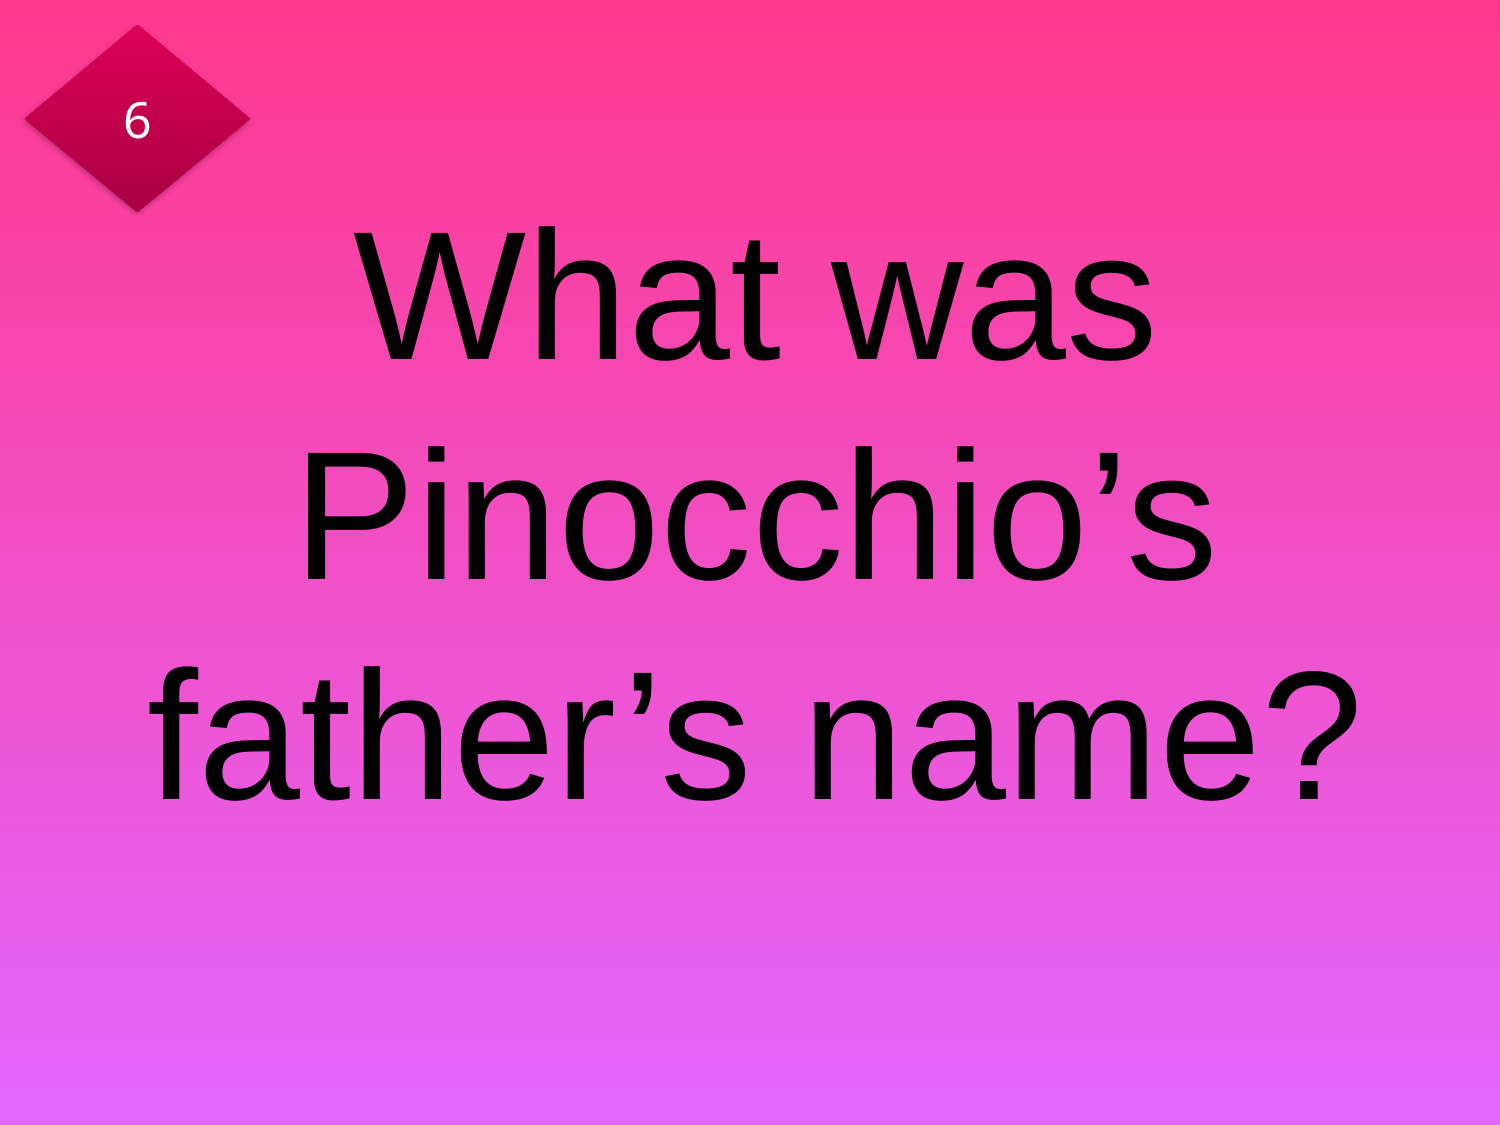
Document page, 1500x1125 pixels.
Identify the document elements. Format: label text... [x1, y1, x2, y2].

title What was Pinocchio’s father’s name? [112, 137, 1401, 876]
text_box 6 [24, 24, 250, 213]
